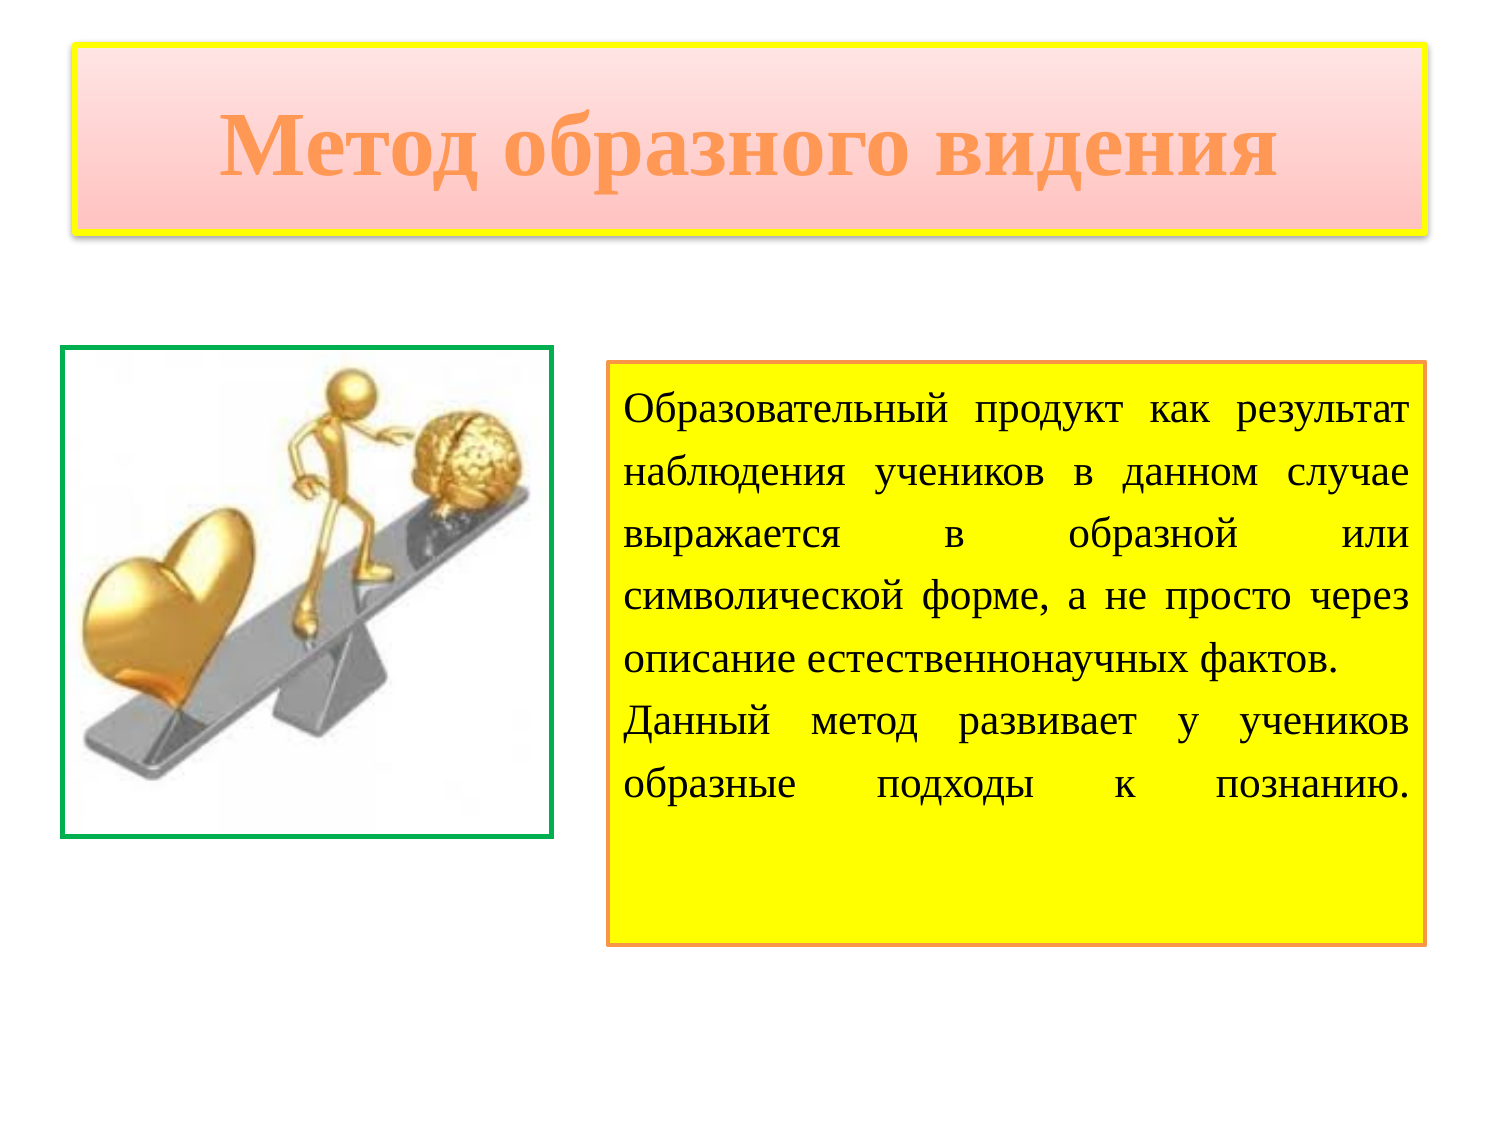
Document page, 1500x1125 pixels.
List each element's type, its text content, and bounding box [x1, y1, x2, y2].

title Метод образного видения [74, 44, 1426, 233]
list Образовательный продукт как результат наблюдения учеников в данном случае выражается в образной или символической форме, а не просто через описание естественнонаучных фактов. Данный метод развивает у учеников образные подходы к познанию. [606, 360, 1427, 947]
picture [64, 349, 550, 835]
